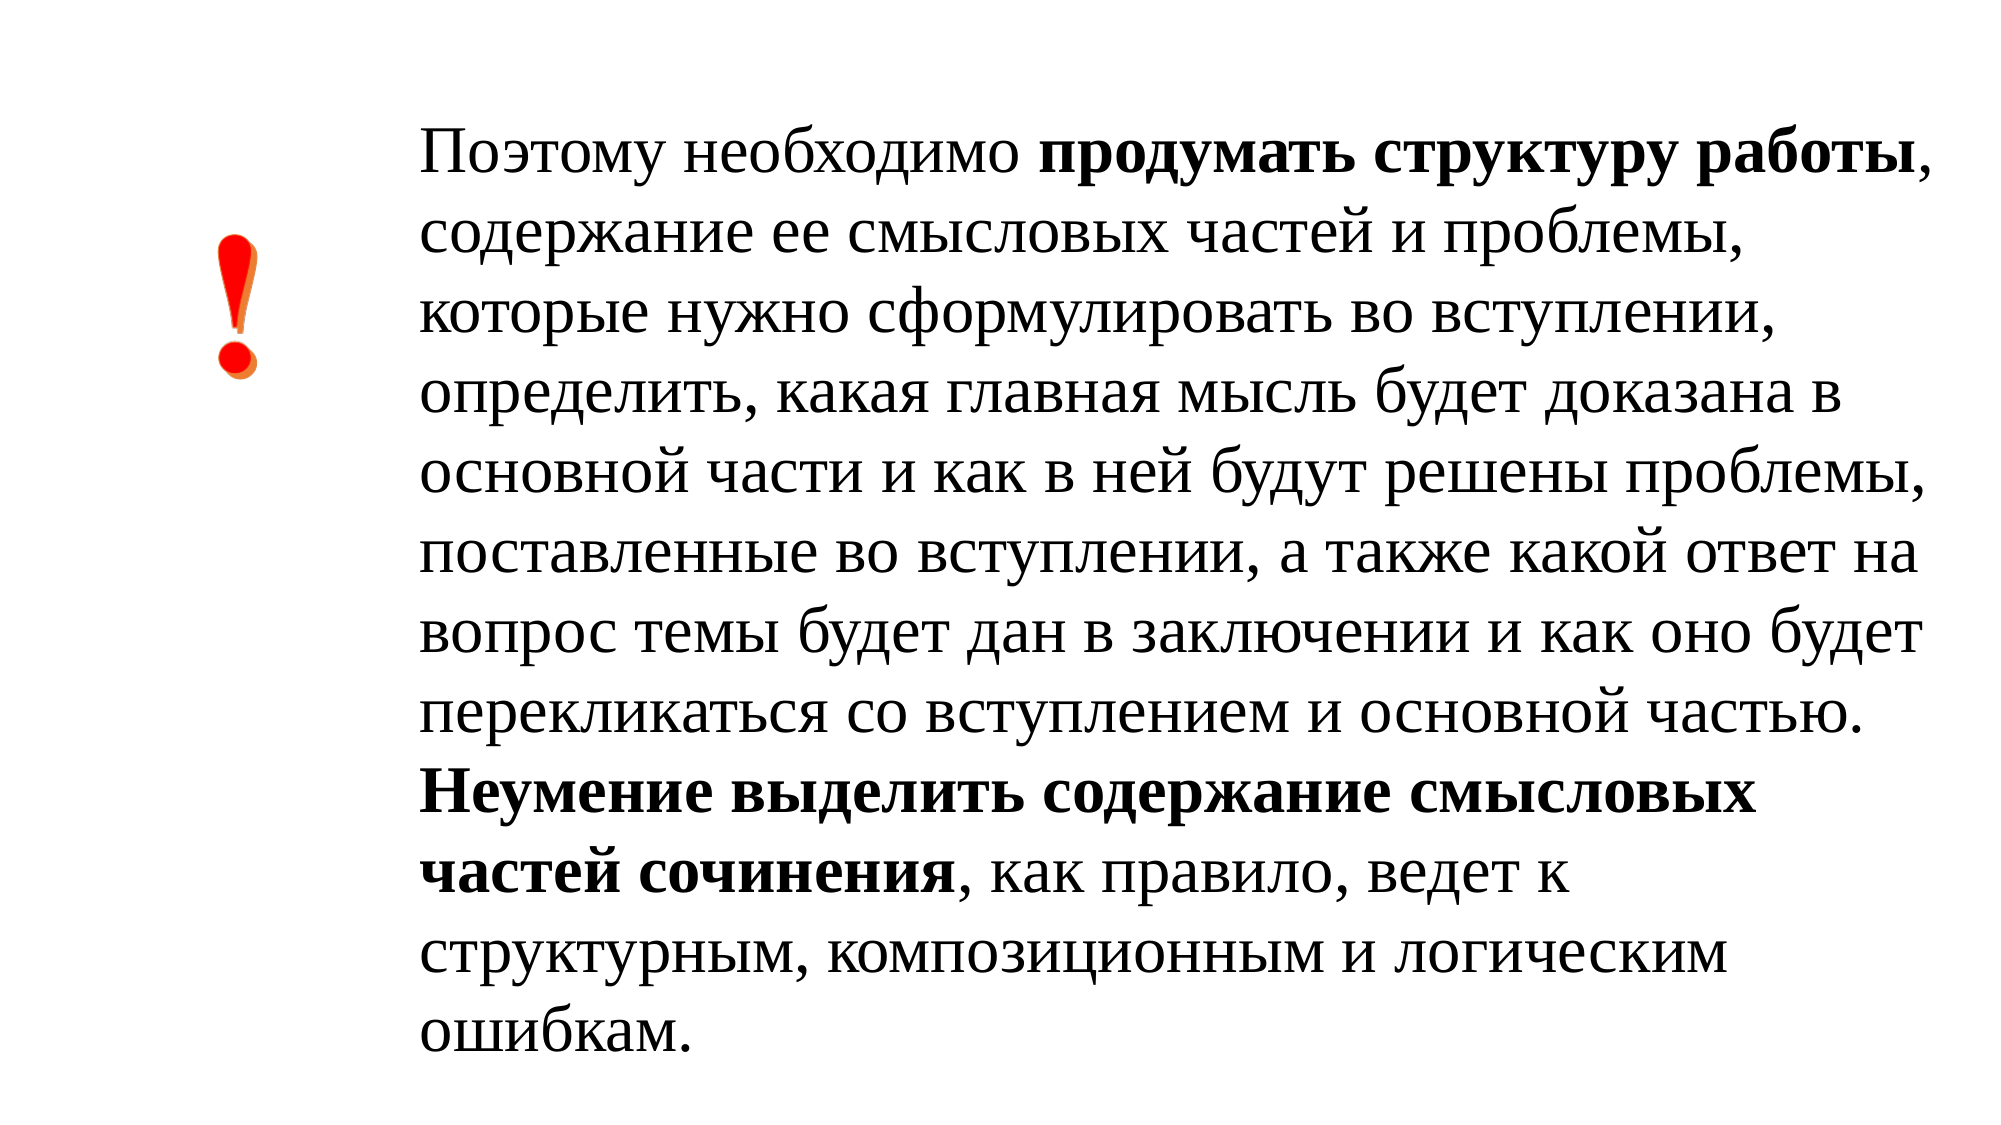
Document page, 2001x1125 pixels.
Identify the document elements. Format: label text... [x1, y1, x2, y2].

text_box Поэтому необходимо продумать структуру работы, содержание ее смысловых частей и проблемы, которые нужно сформулировать во вступлении, определить, какая главная мысль будет доказана в основной части и как в ней будут решены проблемы, поставленные во вступлении, а также какой ответ на вопрос темы будет дан в заключении и как оно будет перекликаться со вступлением и основной частью. Неумение выделить содержание смысловых частей сочинения, как правило, ведет к структурным, композиционным и логическим ошибкам. [405, 98, 1960, 1073]
picture [217, 234, 258, 380]
